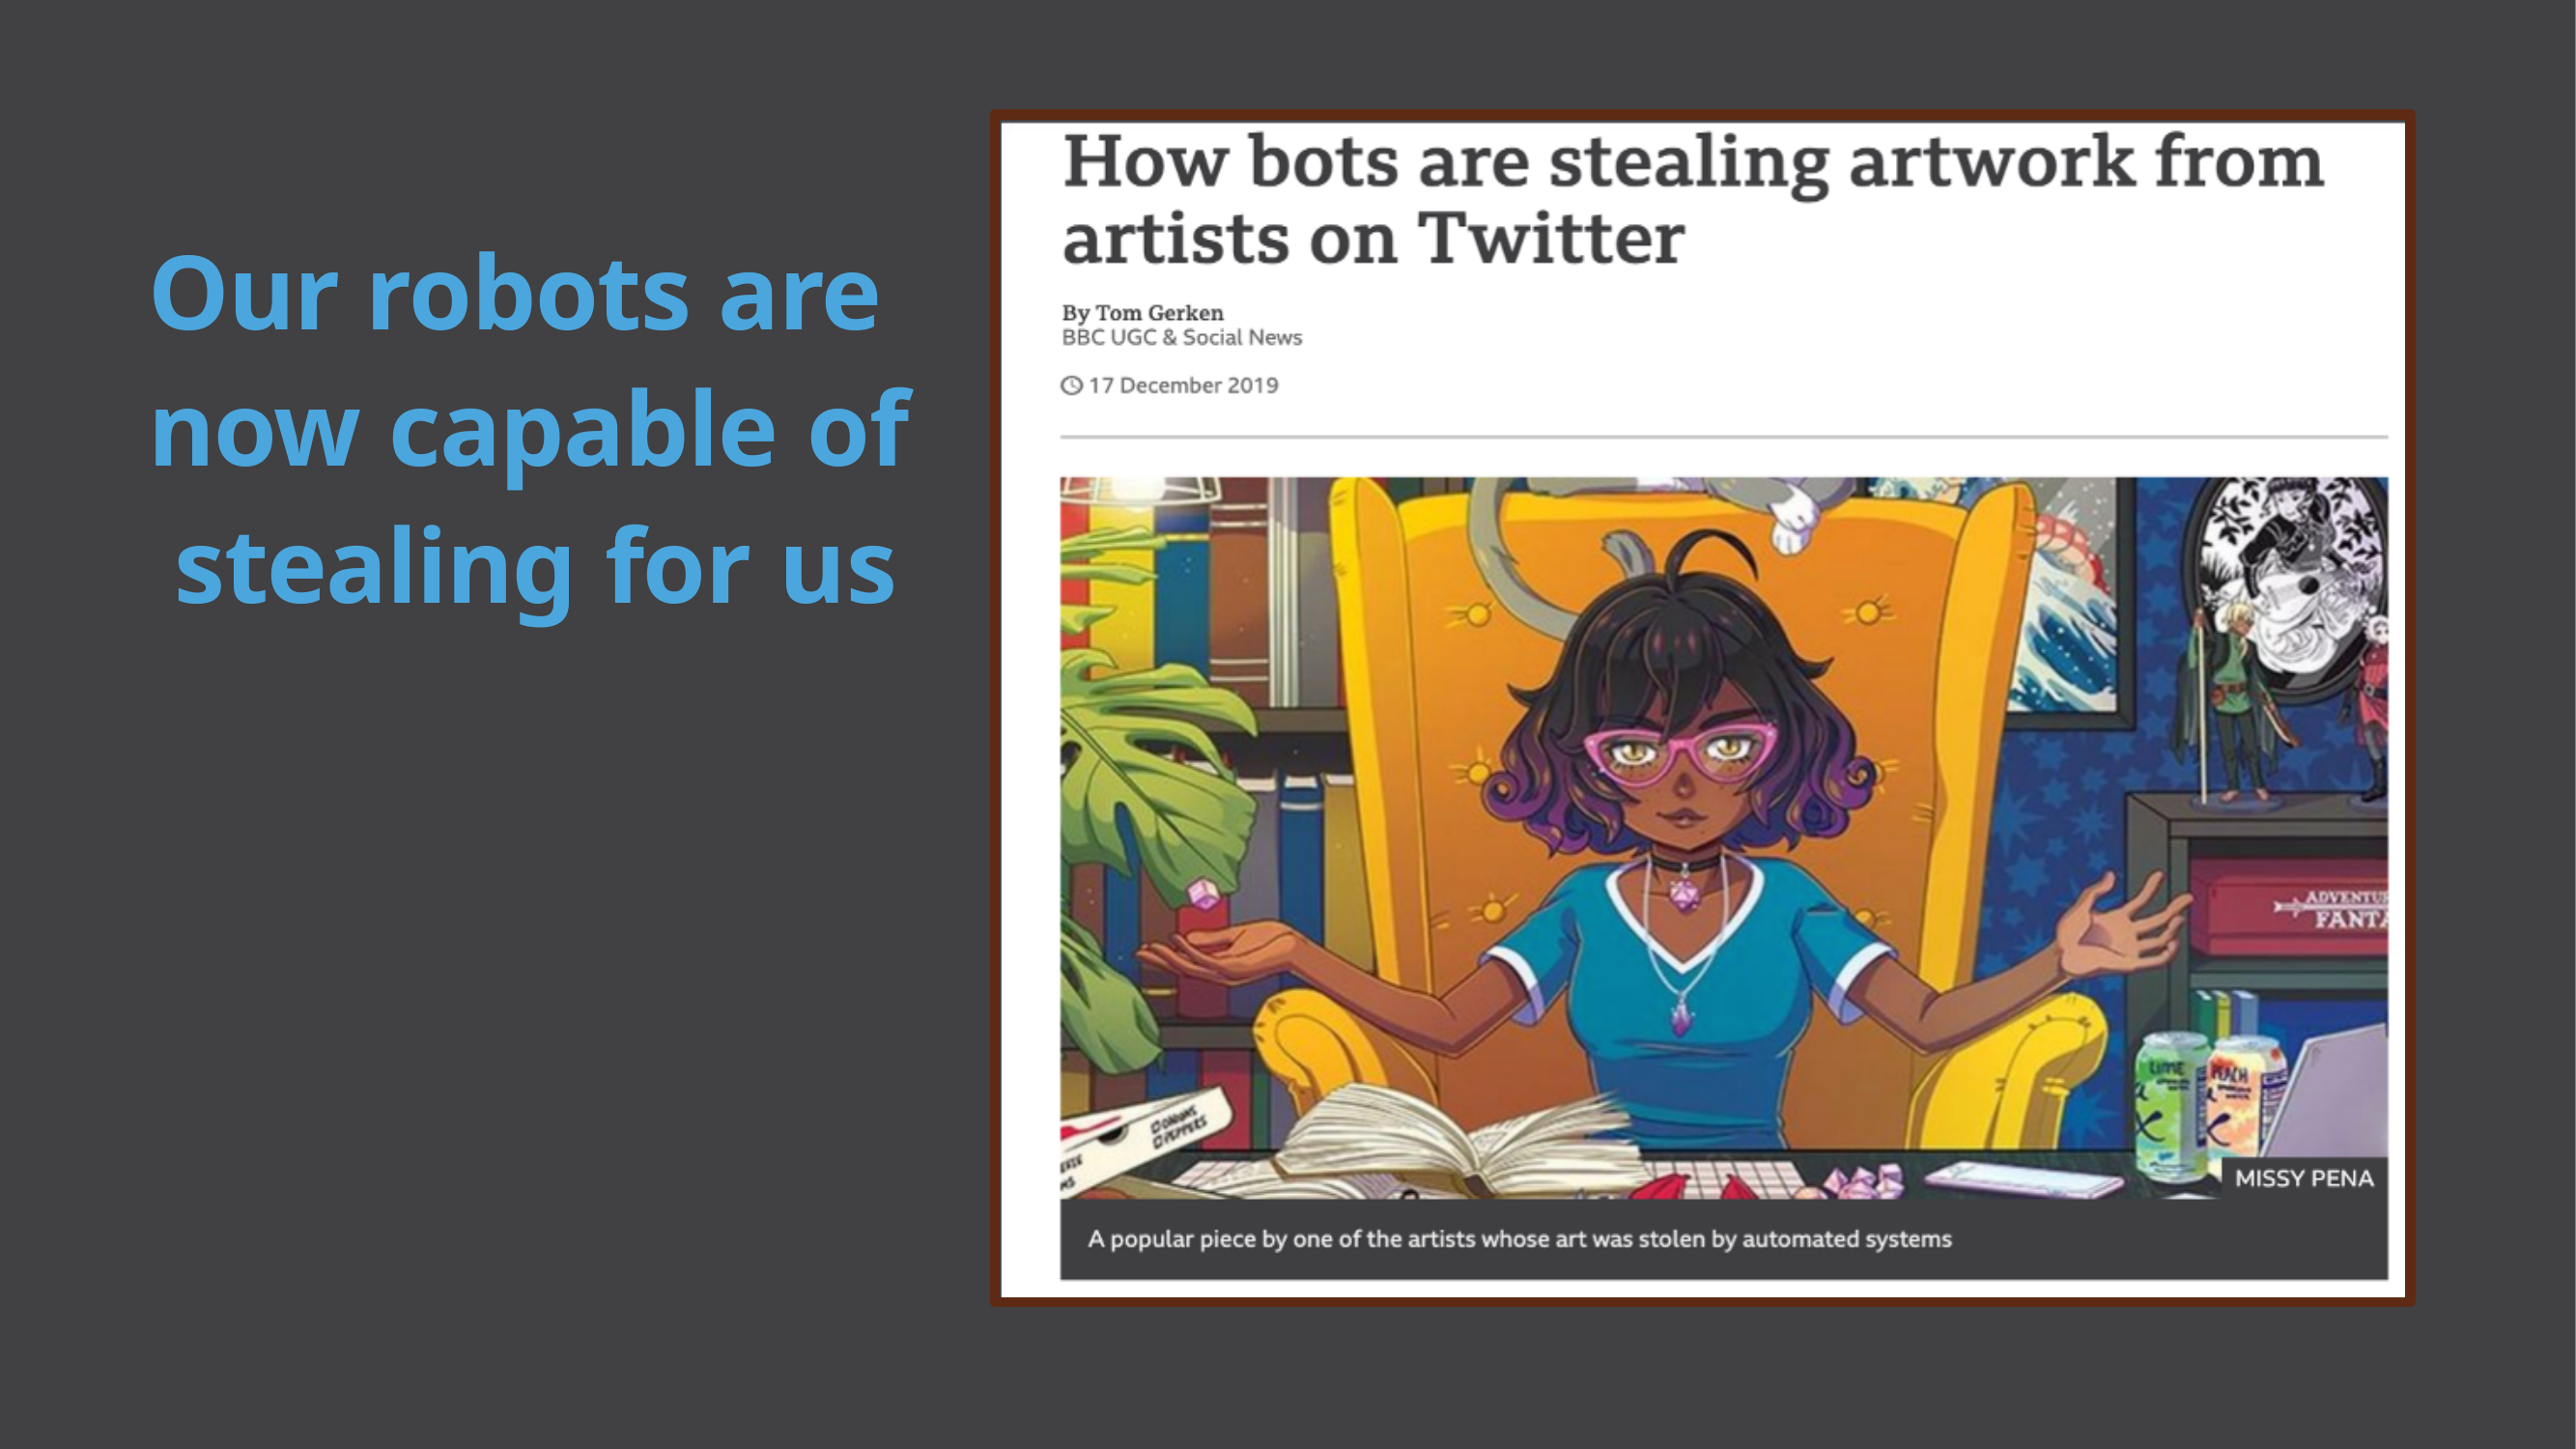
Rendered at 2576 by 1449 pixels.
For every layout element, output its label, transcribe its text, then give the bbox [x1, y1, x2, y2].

title Our robots are now capable of stealing for us [146, 212, 910, 624]
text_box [989, 108, 2417, 1309]
